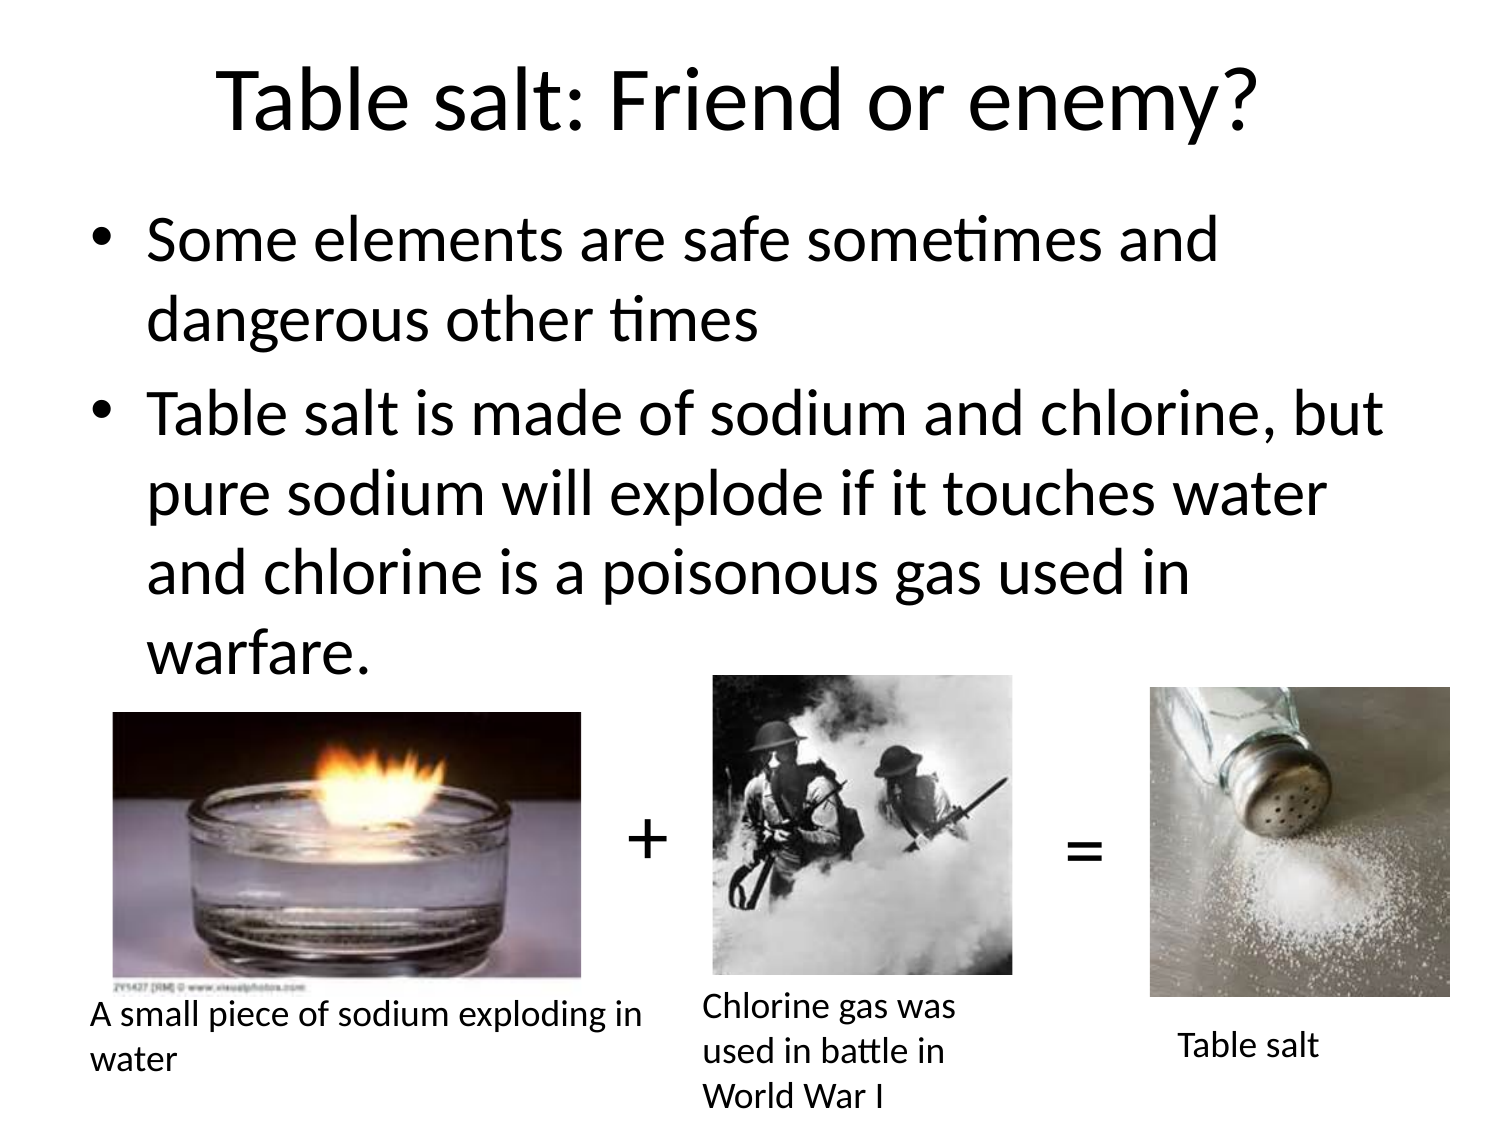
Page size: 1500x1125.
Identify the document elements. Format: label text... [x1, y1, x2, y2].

picture [1149, 687, 1451, 997]
text_box + [612, 774, 663, 890]
picture [712, 674, 1013, 976]
title Table salt: Friend or enemy? [75, 0, 1425, 187]
picture [112, 712, 582, 998]
text_box Table salt [1162, 1012, 1425, 1073]
text_box = [1050, 787, 1100, 903]
text_box A small piece of sodium exploding in water [75, 981, 687, 1087]
list Some elements are safe sometimes and dangerous other times Table salt is made of sodium and chlorine, but pure sodium will explode if it touches water and chlorine is a poisonous gas used in warfare. [75, 187, 1425, 930]
text_box Chlorine gas was used in battle in World War I [687, 973, 1050, 1124]
